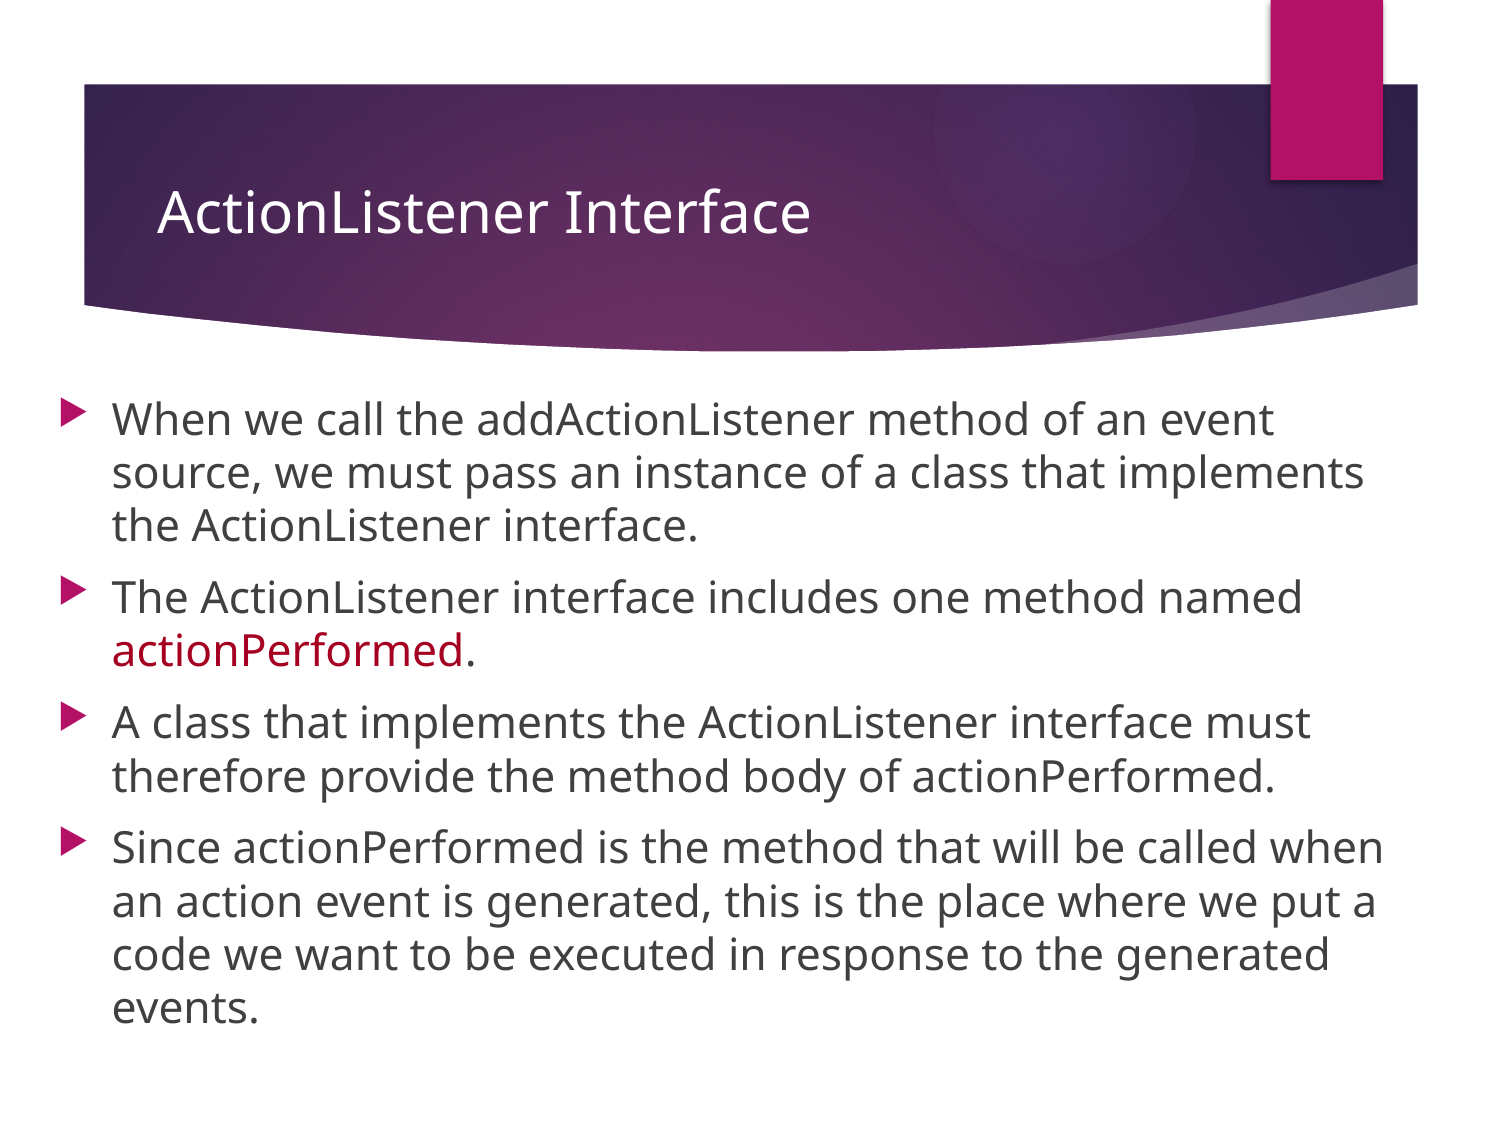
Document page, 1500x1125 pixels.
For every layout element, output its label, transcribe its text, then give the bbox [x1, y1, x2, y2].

list When we call the addActionListener method of an event source, we must pass an instance of a class that implements the ActionListener interface. The ActionListener interface includes one method named actionPerformed. A class that implements the ActionListener interface must therefore provide the method body of actionPerformed. Since actionPerformed is the method that will be called when an action event is generated, this is the place where we put a code we want to be executed in response to the generated events. [42, 382, 1433, 1046]
title ActionListener Interface [142, 152, 1183, 269]
